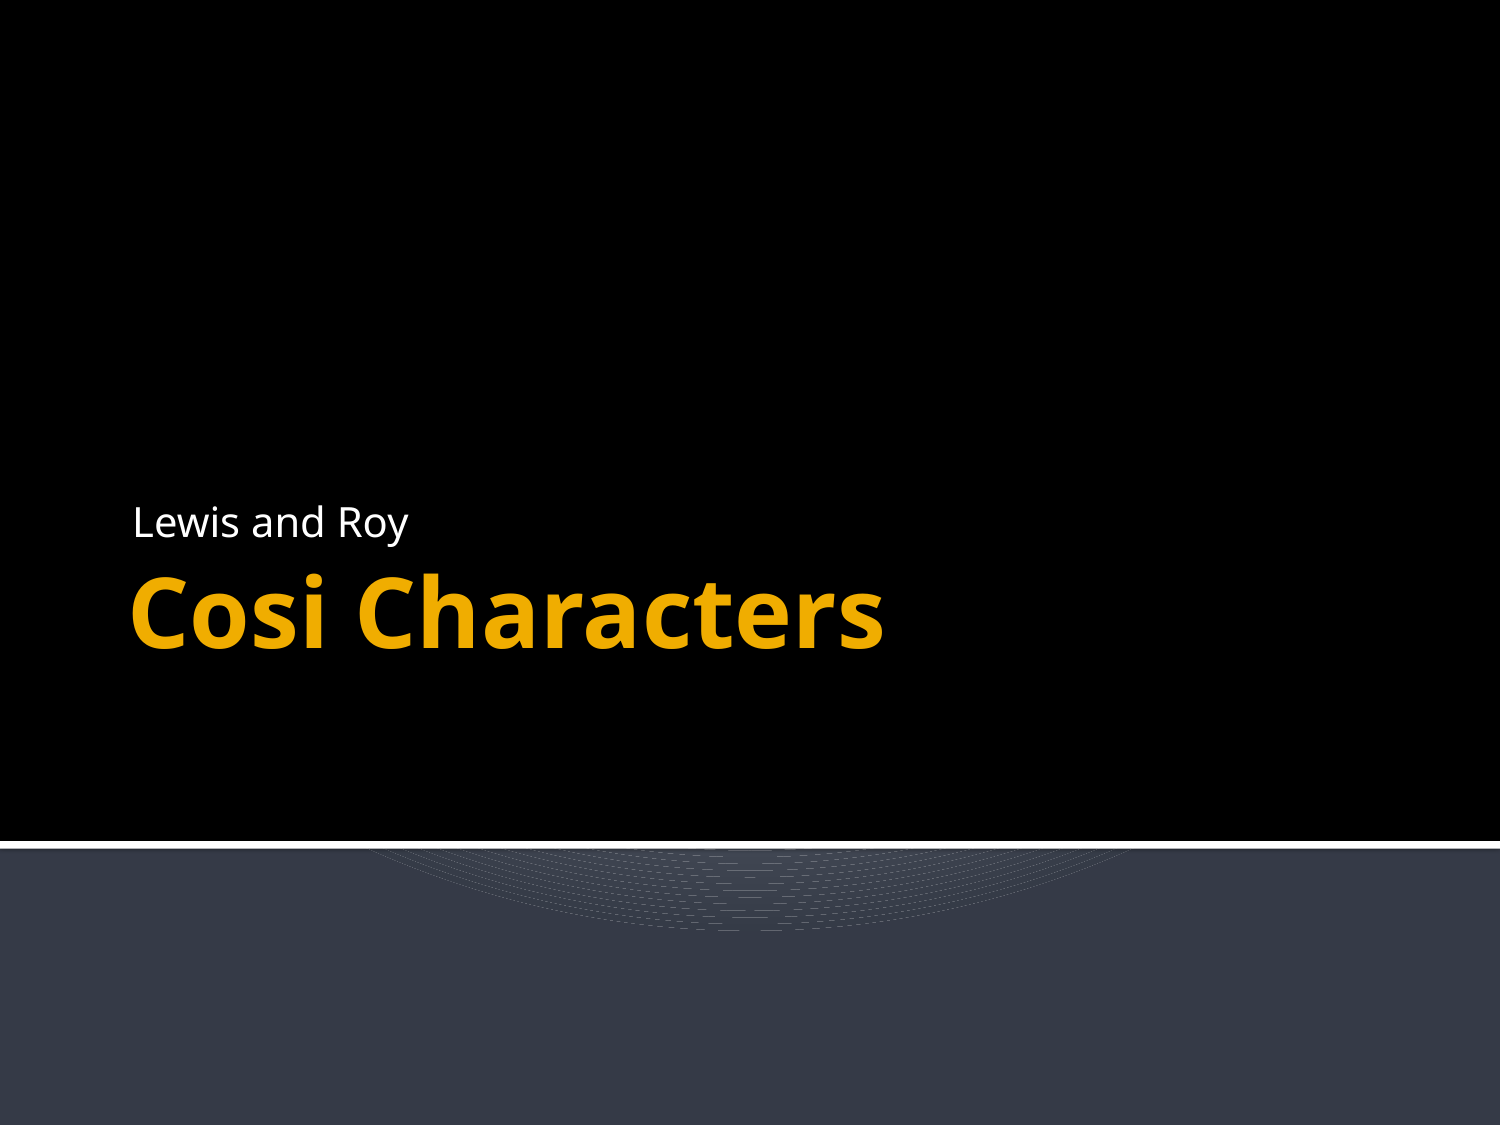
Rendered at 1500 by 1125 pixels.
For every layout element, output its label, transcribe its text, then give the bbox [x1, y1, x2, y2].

subtitle Lewis and Roy [112, 299, 1438, 546]
title Cosi Characters [112, 550, 1438, 825]
